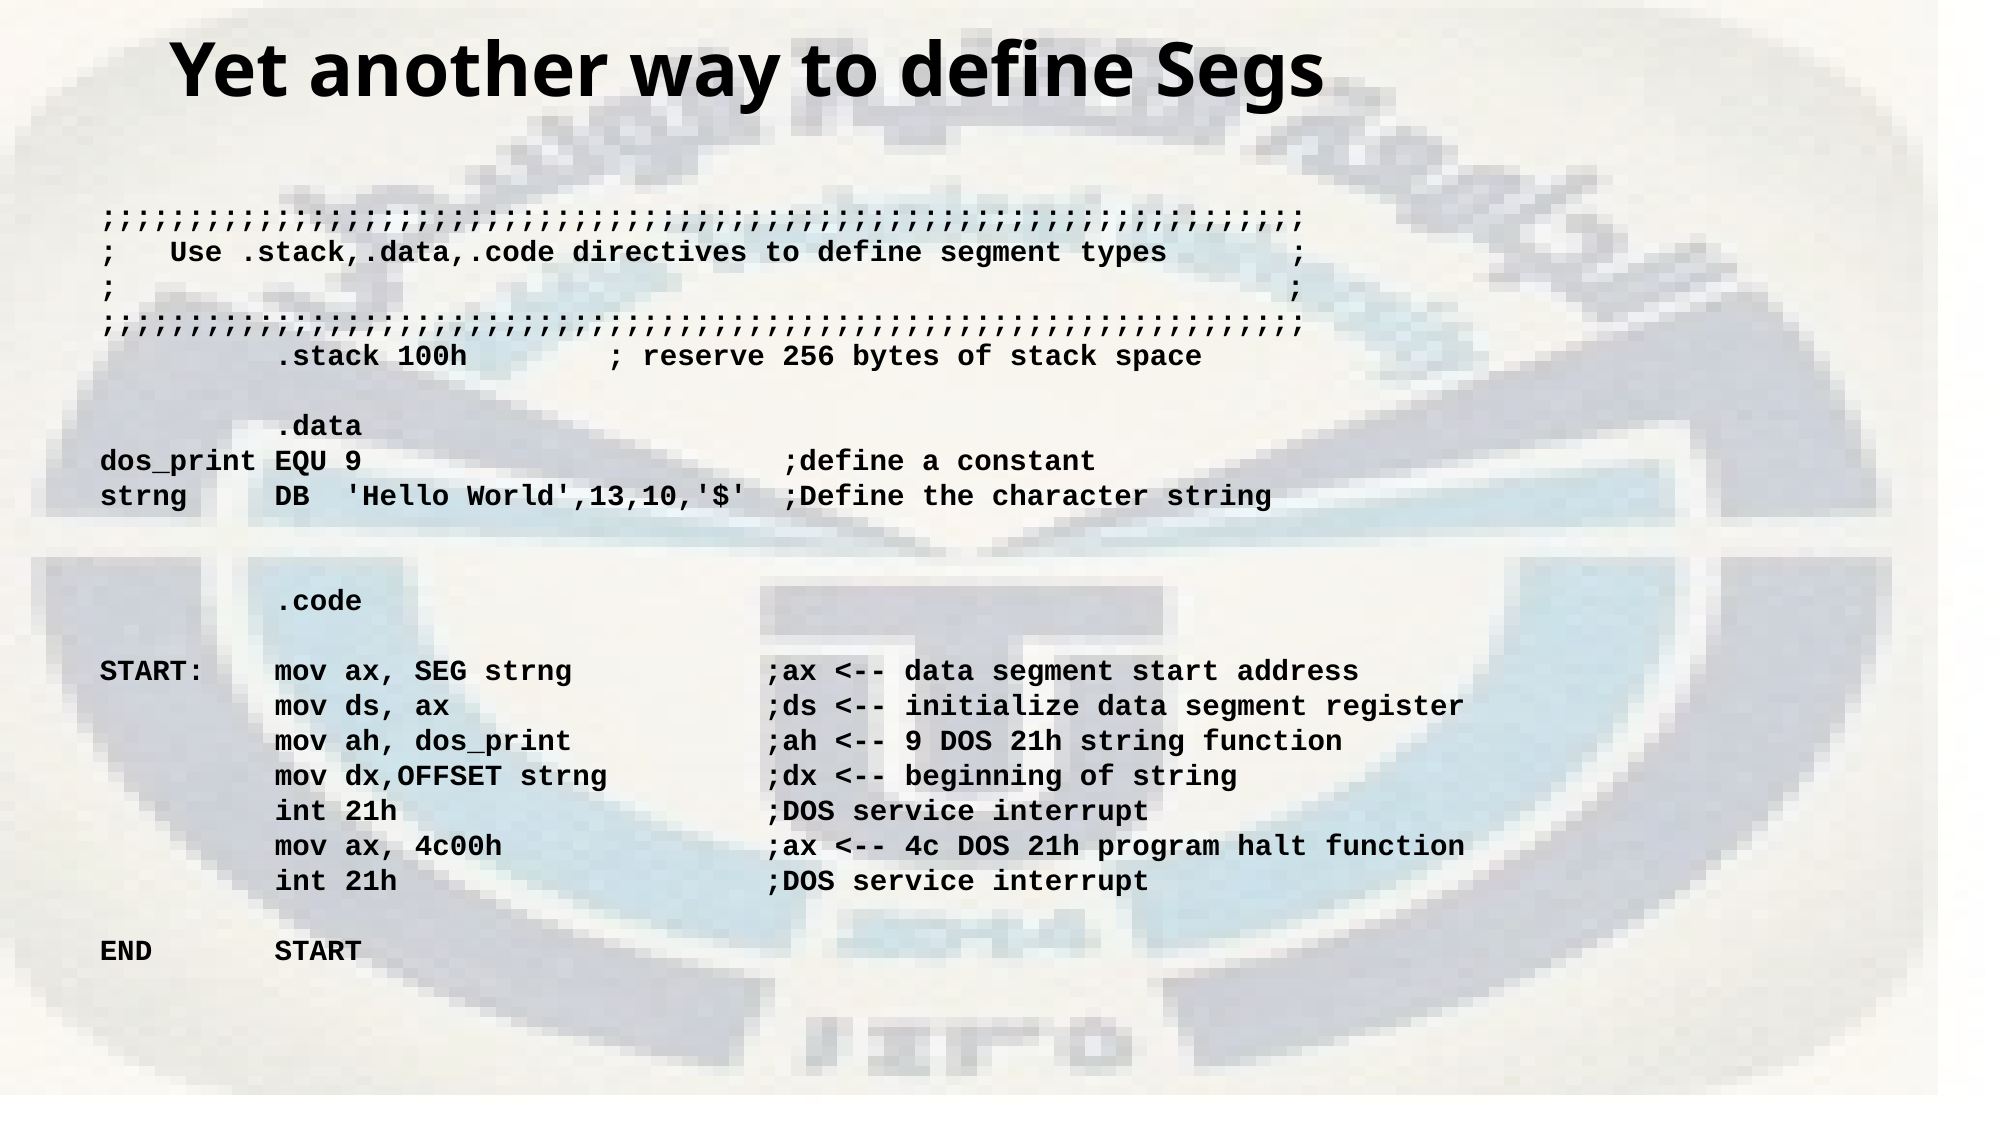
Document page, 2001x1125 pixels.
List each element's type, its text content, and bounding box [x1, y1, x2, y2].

text_box ;;;;;;;;;;;;;;;;;;;;;;;;;;;;;;;;;;;;;;;;;;;;;;;;;;;;;;;;;;;;;;;;;;;;; ; Use .stack,.data,.code directives to define segment types ; ; ; ;;;;;;;;;;;;;;;;;;;;;;;;;;;;;;;;;;;;;;;;;;;;;;;;;;;;;;;;;;;;;;;;;;;;; .stack 100h ; reserve 256 bytes of stack space .data dos_print EQU 9 ;define a constant strng DB 'Hello World',13,10,'$' ;Define the character string .code START: mov ax, SEG strng ;ax <-- data segment start address mov ds, ax ;ds <-- initialize data segment register mov ah, dos_print ;ah <-- 9 DOS 21h string function mov dx,OFFSET strng ;dx <-- beginning of string int 21h ;DOS service interrupt mov ax, 4c00h ;ax <-- 4c DOS 21h program halt function int 21h ;DOS service interrupt END START [84, 189, 1480, 1009]
title Yet another way to define Segs [154, 0, 1855, 166]
text_box Label Operator Operand[s] ;Comment INIT: mov ax, bx ; Copy contents of bx into ax Label - INIT: Operator - mov Operands - ax and bx Comment - alphanumeric string between ; and \n Not case sensitive Unlike other assemblers, destination operand is first mov is the mnemonic that the assembler translates into an opcode [0, 0, 2000, 1125]
